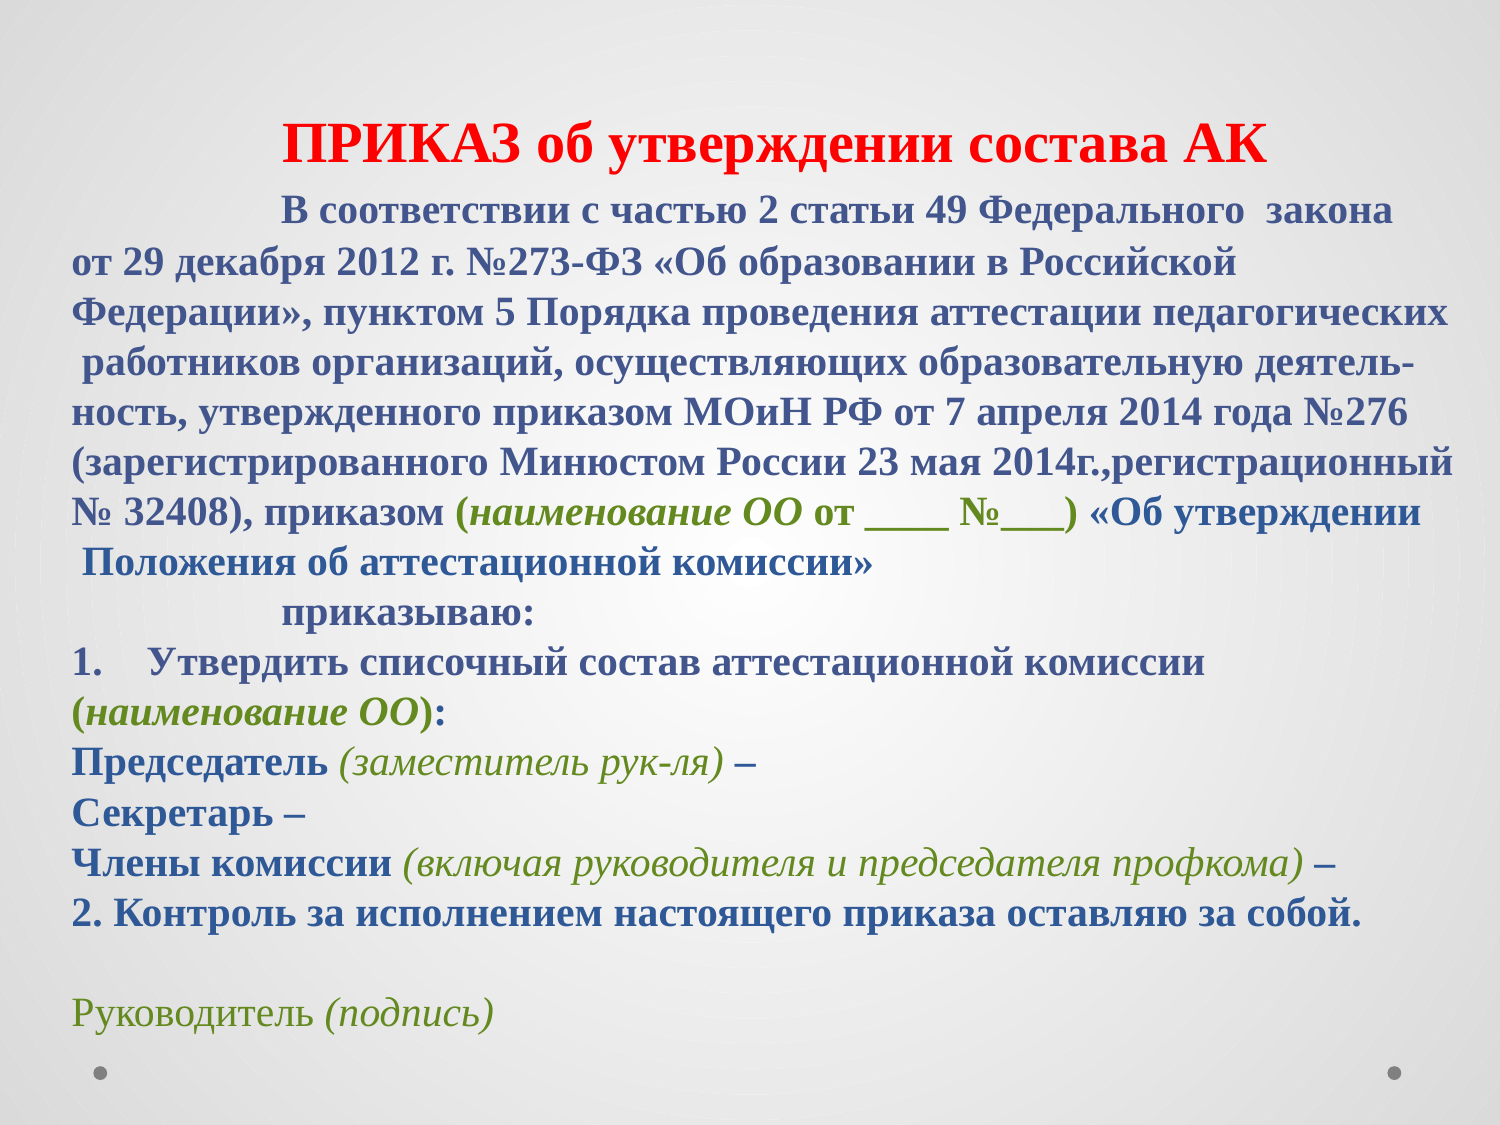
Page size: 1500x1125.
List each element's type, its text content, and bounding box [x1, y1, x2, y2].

text_box ПРИКАЗ об утверждении состава АК В соответствии с частью 2 статьи 49 Федерального закона от 29 декабря 2012 г. №273-ФЗ «Об образовании в Российской Федерации», пунктом 5 Порядка проведения аттестации педагогических работников организаций, осуществляющих образовательную деятель- ность, утвержденного приказом МОиН РФ от 7 апреля 2014 года №276 (зарегистрированного Минюстом России 23 мая 2014г.,регистрационный № 32408), приказом (наименование ОО от ____ №___) «Об утверждении Положения об аттестационной комиссии» приказываю: Утвердить списочный состав аттестационной комиссии (наименование ОО): Председатель (заместитель рук-ля) – Секретарь – Члены комиссии (включая руководителя и председателя профкома) – 2. Контроль за исполнением настоящего приказа оставляю за собой. Руководитель (подпись) [53, 113, 1483, 1125]
